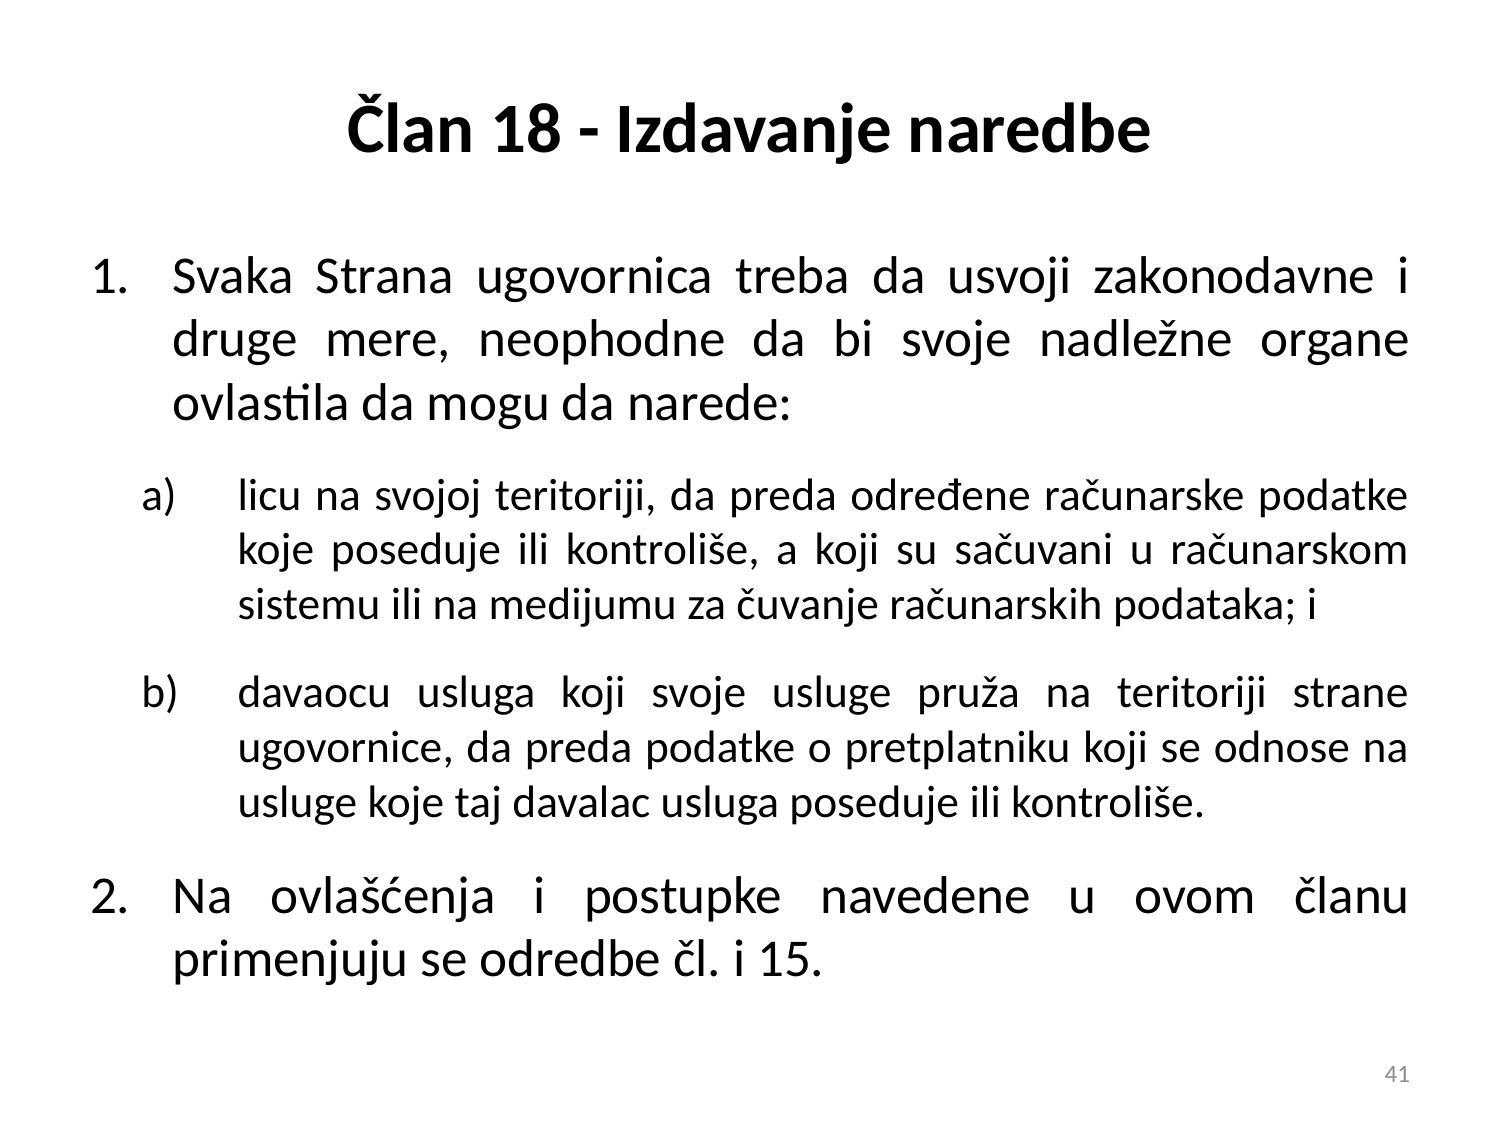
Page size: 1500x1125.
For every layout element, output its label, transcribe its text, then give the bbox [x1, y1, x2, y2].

slide_number 41 [1074, 1042, 1425, 1103]
list Svaka Strana ugovornica treba da usvoji zakonodavne i druge mere, neophodne da bi svoje nadležne organe ovlastila da mogu da narede: licu na svojoj teritoriji, da preda određene računarske podatke koje poseduje ili kontroliše, a koji su sačuvani u računarskom sistemu ili na medijumu za čuvanje računarskih podataka; i davaocu usluga koji svoje usluge pruža na teritoriji strane ugovornice, da preda podatke o pretplatniku koji se odnose na usluge koje taj davalac usluga poseduje ili kontroliše. Na ovlašćenja i postupke navedene u ovom članu primenjuju se odredbe čl. i 15. [74, 232, 1426, 1043]
title Član 18 - Izdavanje naredbe [74, 44, 1426, 204]
